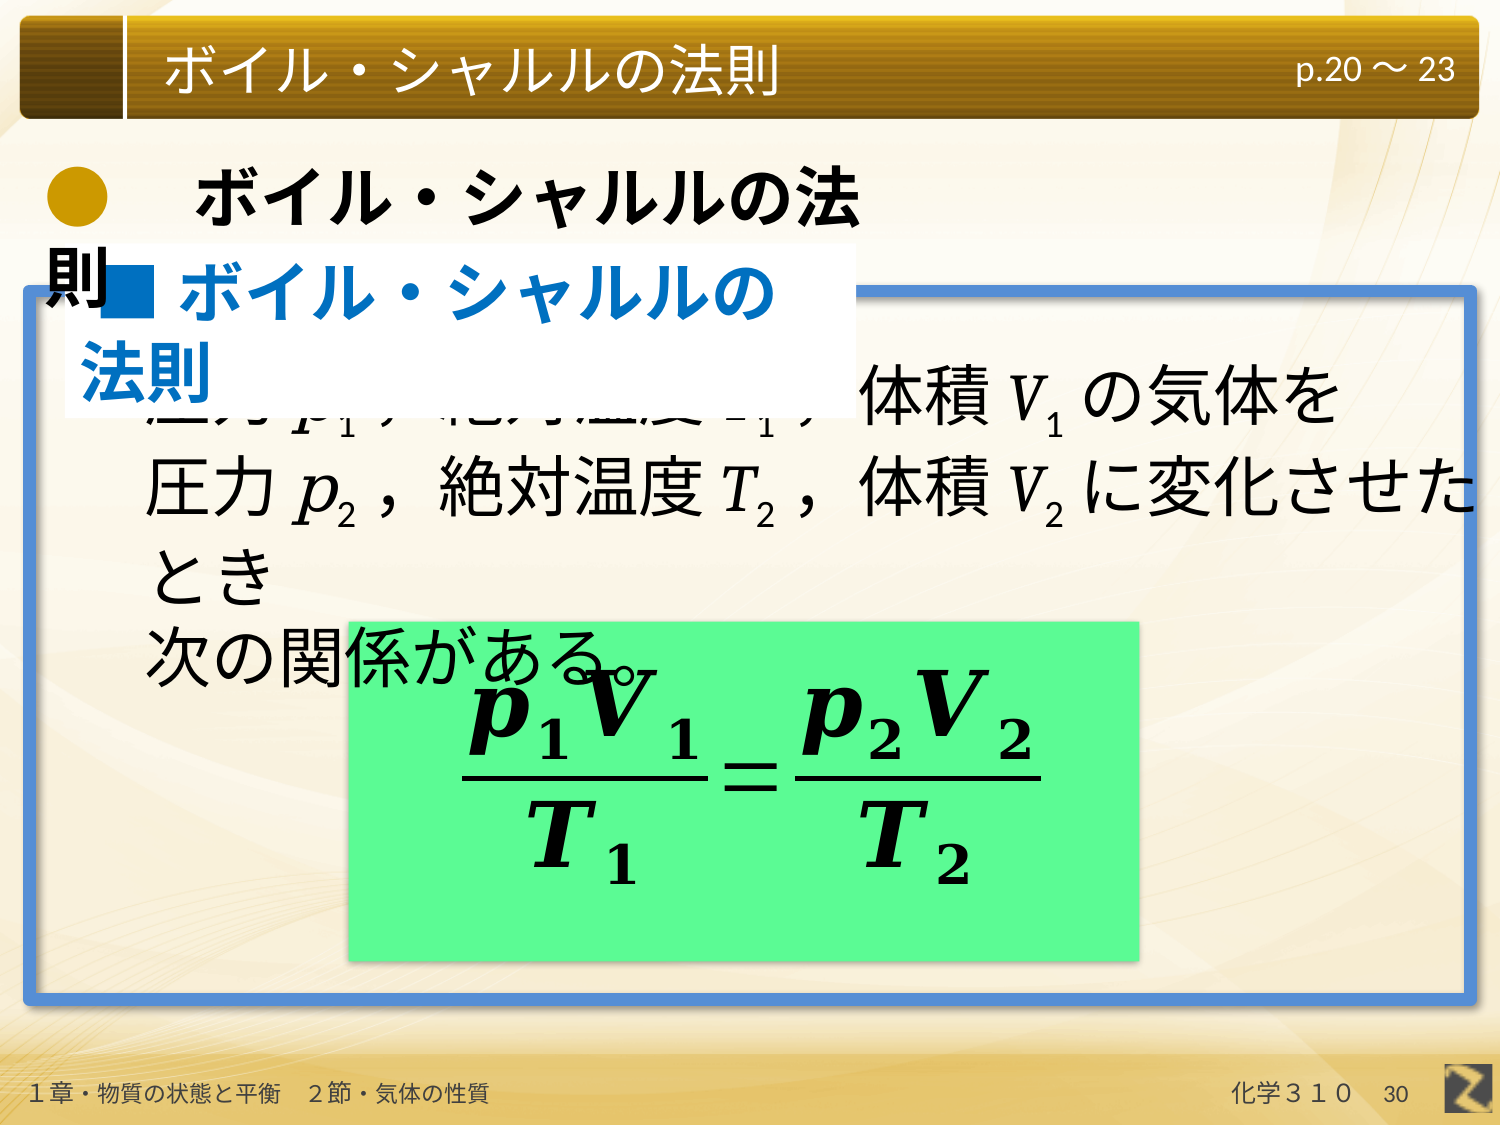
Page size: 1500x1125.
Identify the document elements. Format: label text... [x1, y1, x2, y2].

text_box 圧力p1，絶対温度T1，体積V1の気体を 圧力p2，絶対温度T2，体積V2に変化させたとき 次の関係がある。 [129, 346, 1500, 703]
slide_number 30 [1356, 1070, 1436, 1118]
text_box ● ボイル・シャルルの法則 [29, 148, 892, 324]
picture [0, 0, 1500, 1125]
text_box ■ボイル・シャルルの法則 [64, 324, 857, 419]
text_box [29, 324, 1471, 1000]
text_box [857, 290, 1471, 346]
